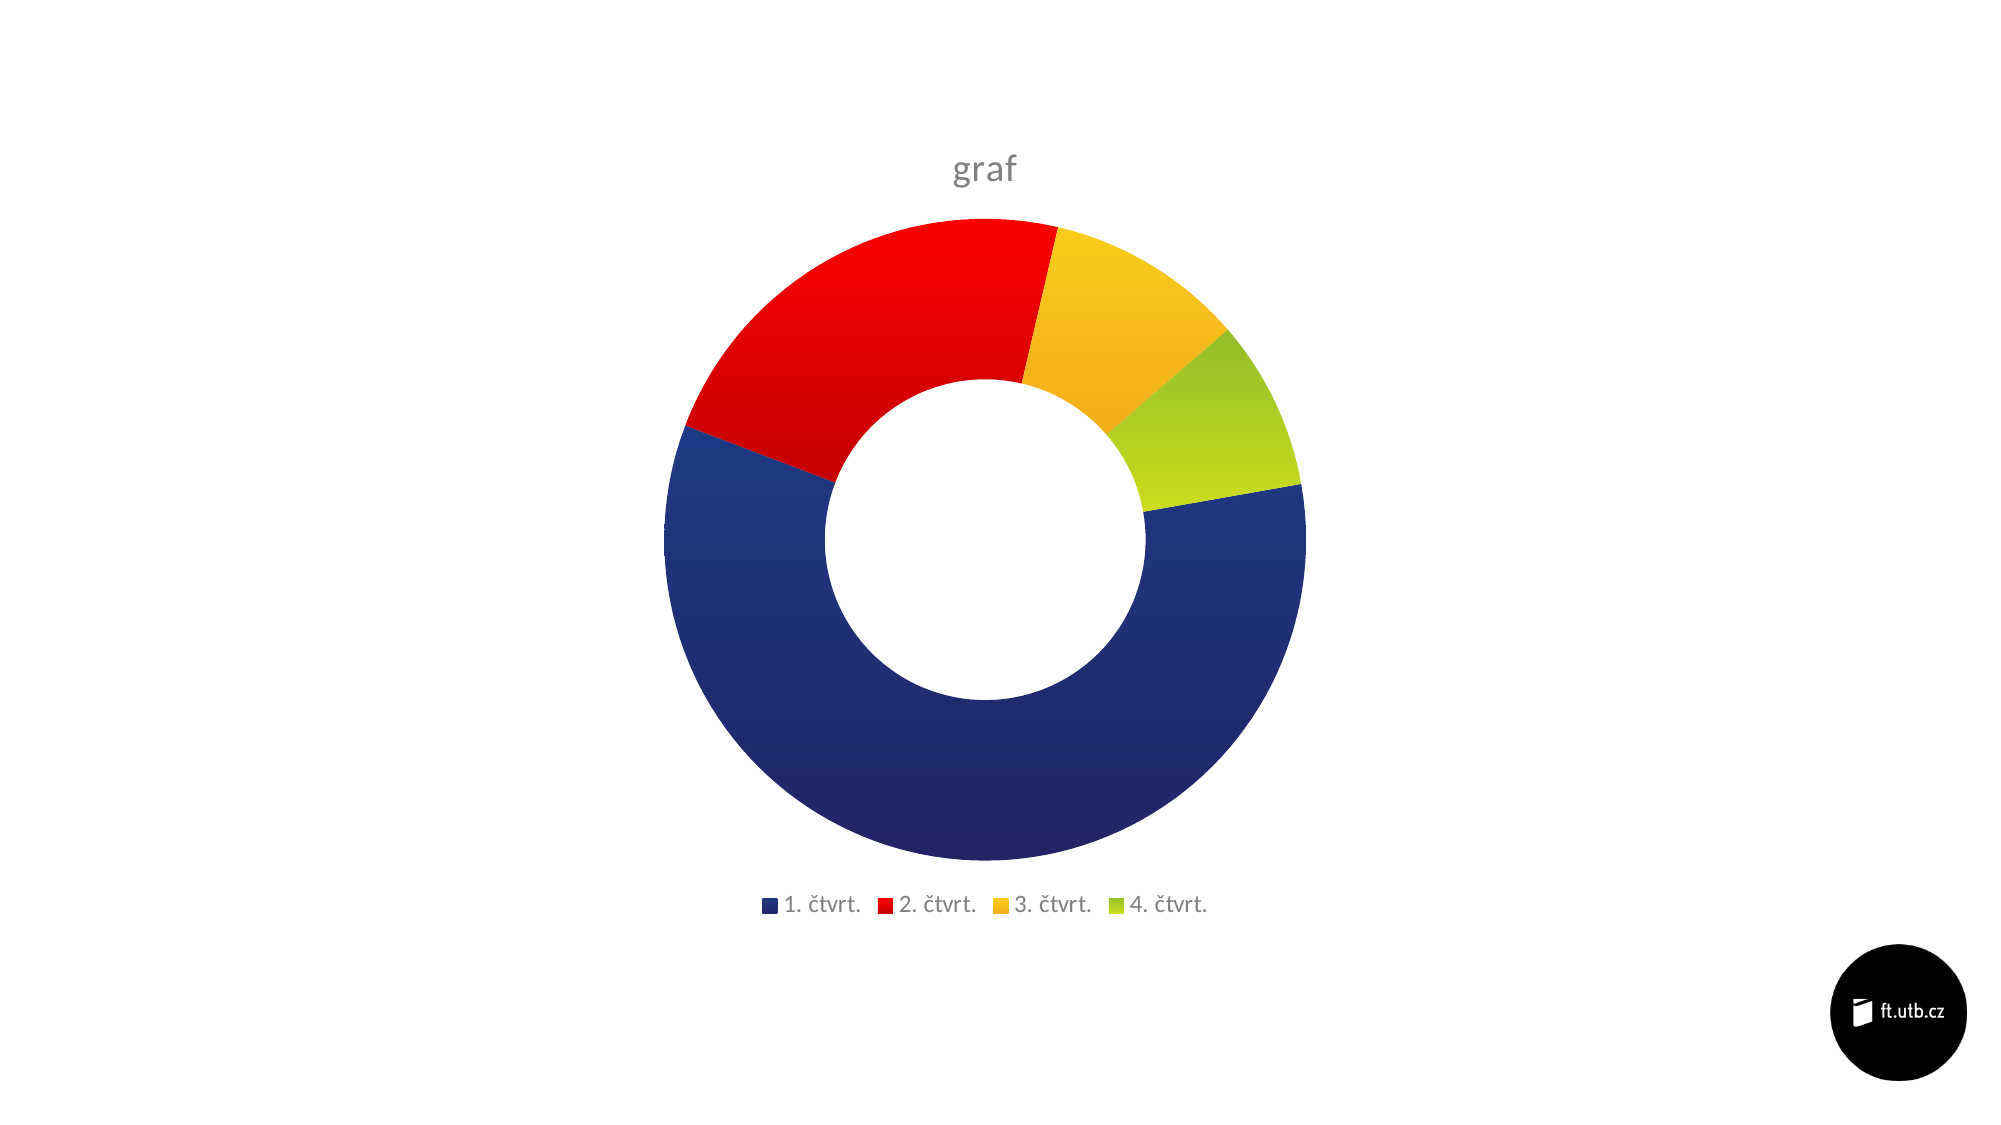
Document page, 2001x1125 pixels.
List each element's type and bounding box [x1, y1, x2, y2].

chart [378, 116, 1592, 925]
picture [1830, 944, 1967, 1081]
